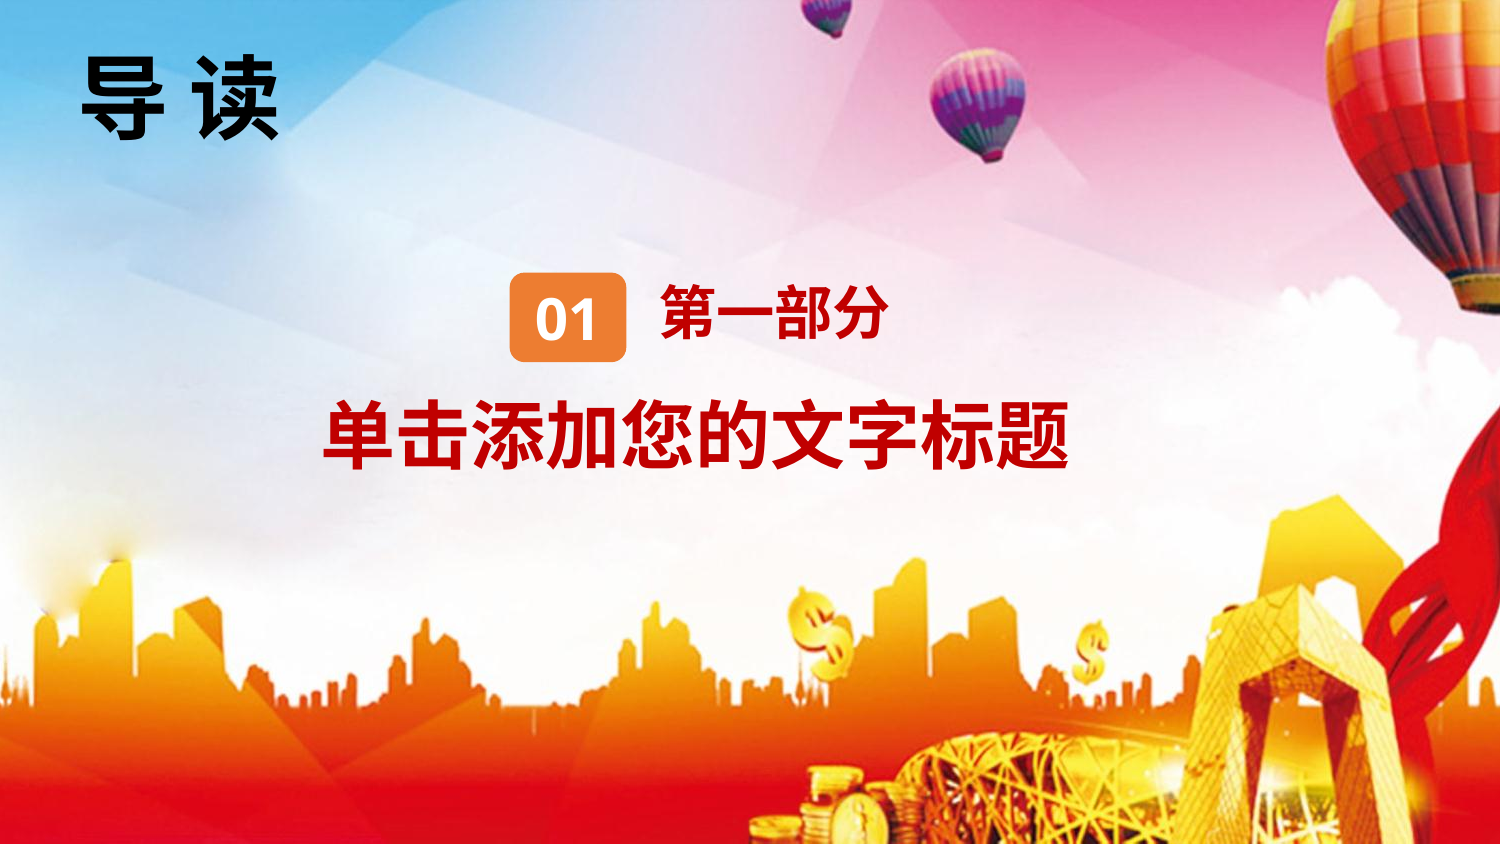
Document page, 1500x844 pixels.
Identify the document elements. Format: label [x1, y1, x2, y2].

text_box [509, 268, 908, 363]
picture [0, 0, 1500, 844]
